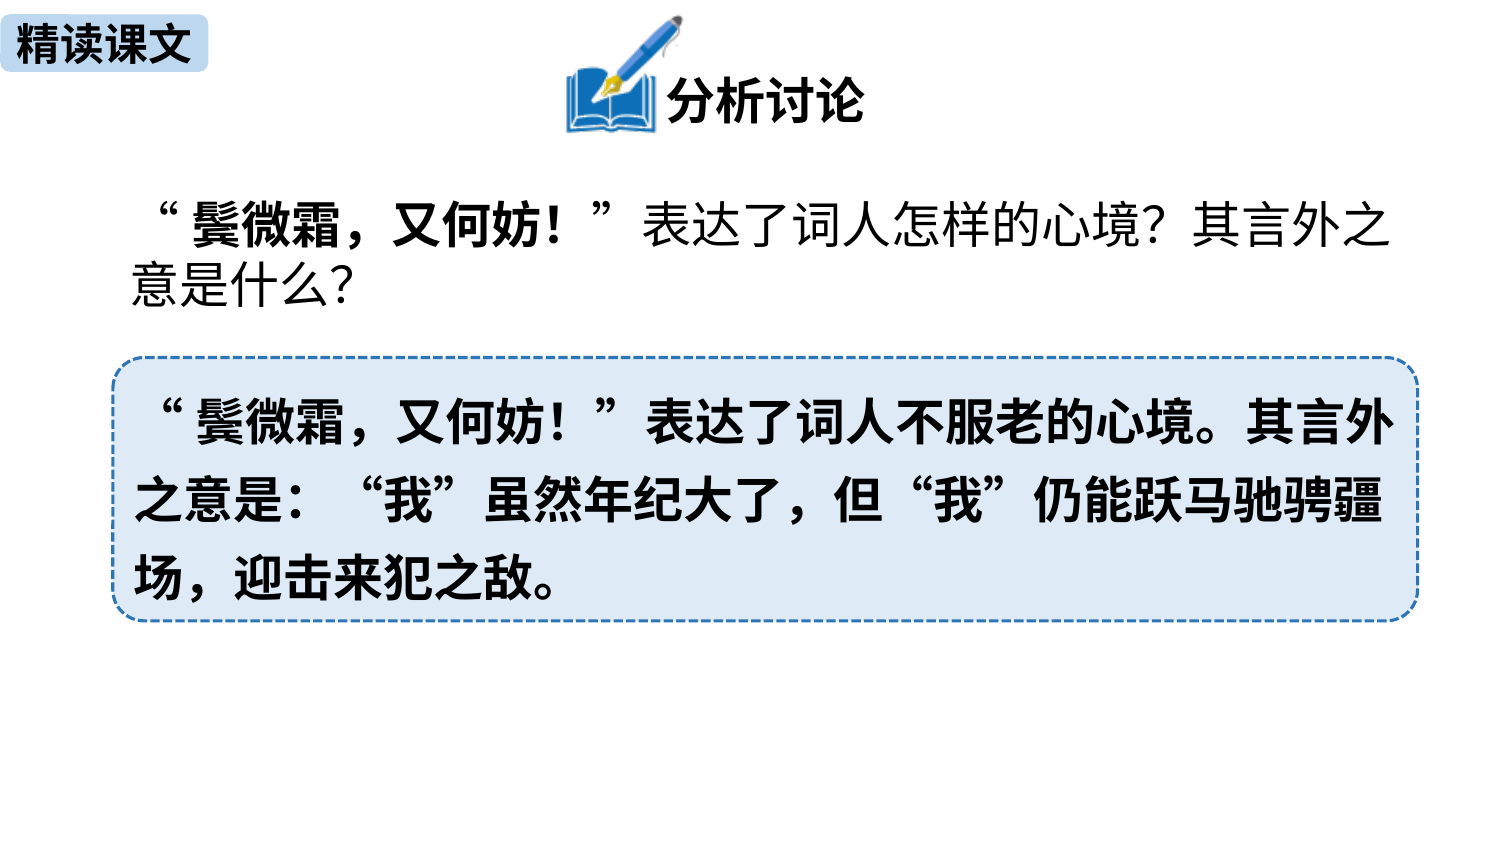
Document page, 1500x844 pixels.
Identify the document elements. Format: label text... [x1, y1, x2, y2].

text_box “鬓微霜，又何妨！”表达了词人不服老的心境。其言外之意是：“我”虽然年纪大了，但“我”仍能跃马驰骋疆场，迎击来犯之敌。 [112, 357, 1418, 621]
picture [556, 12, 689, 141]
text_box 分析讨论 [689, 63, 877, 135]
text_box “鬓微霜，又何妨！”表达了词人怎样的心境？其言外之意是什么？ [118, 188, 1405, 320]
text_box 精读课文 [0, 13, 210, 73]
